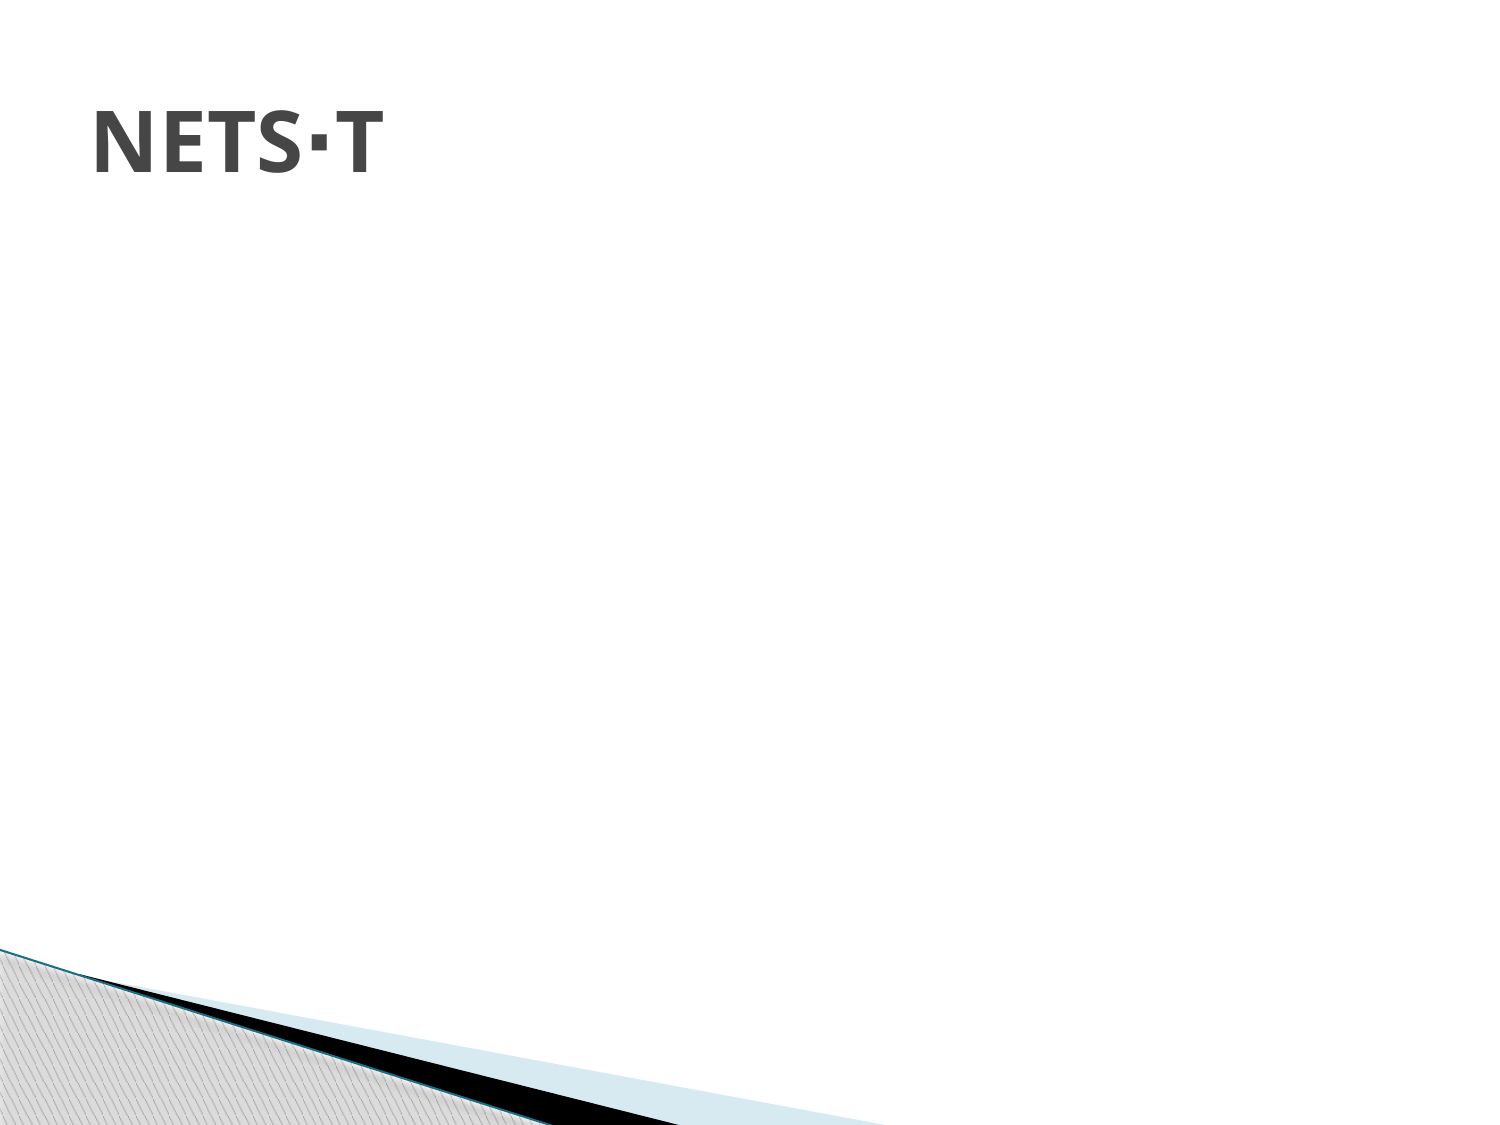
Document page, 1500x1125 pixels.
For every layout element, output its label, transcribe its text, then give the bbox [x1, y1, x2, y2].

title NETS∙T [75, 45, 1425, 233]
